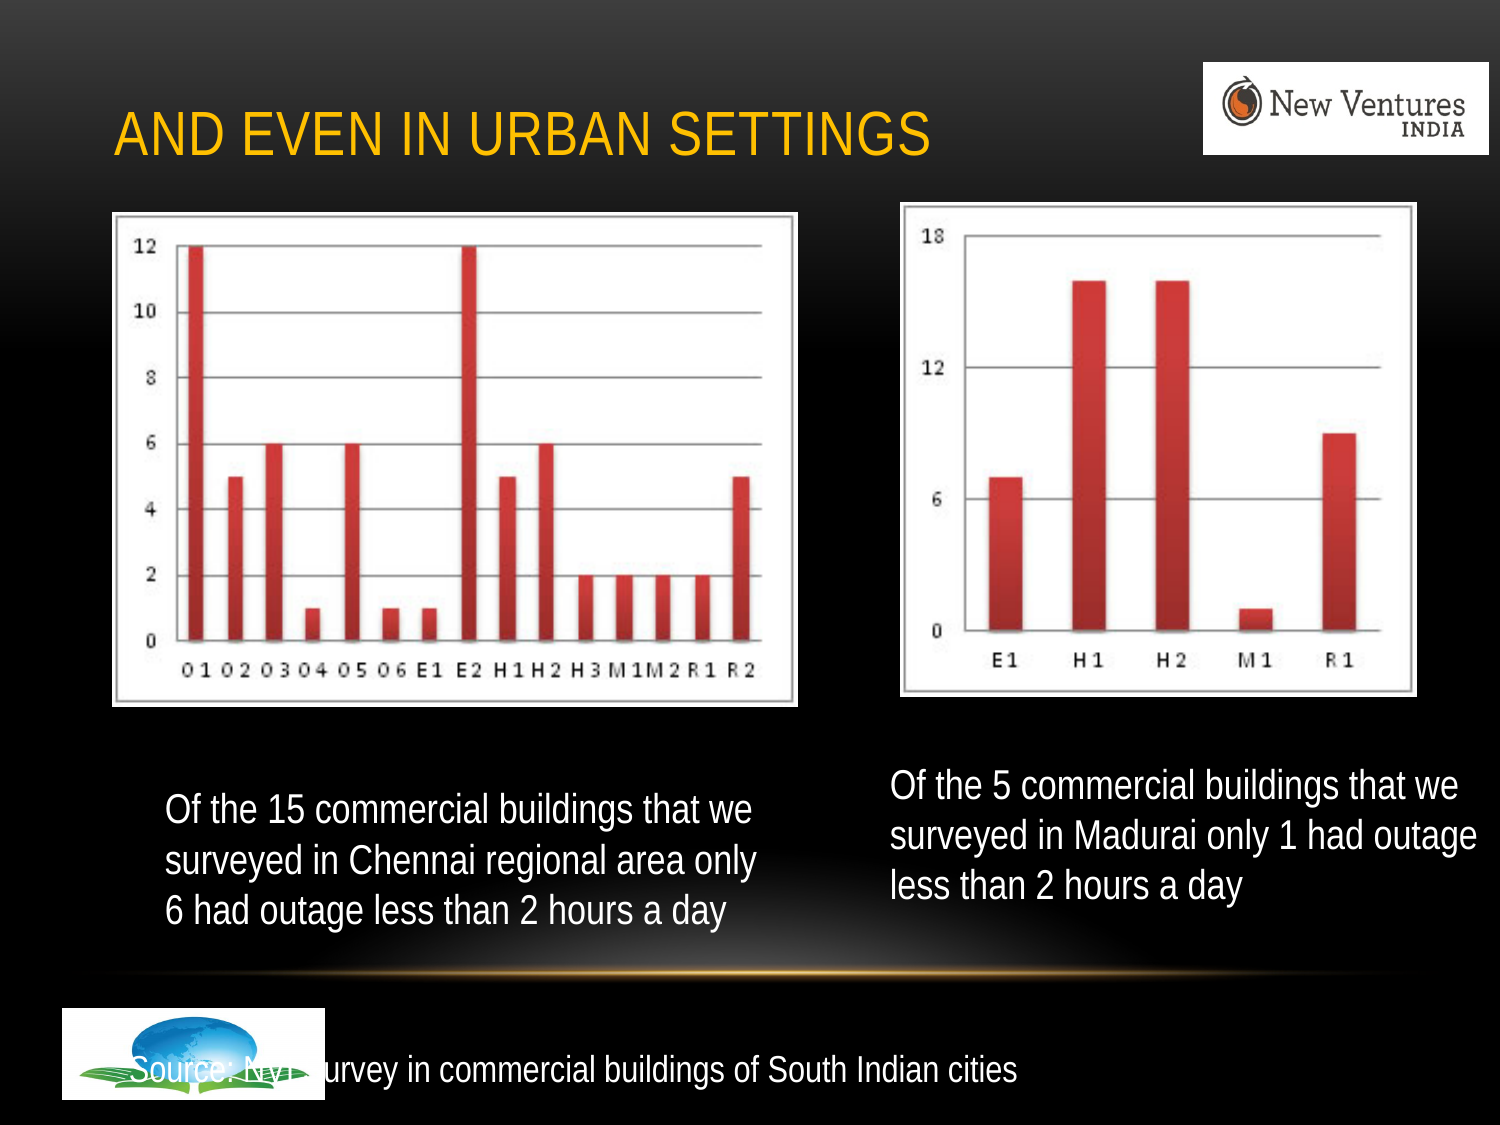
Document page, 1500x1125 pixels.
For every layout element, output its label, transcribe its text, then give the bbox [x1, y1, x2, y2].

text_box Of the 15 commercial buildings that we surveyed in Chennai regional area only 6 had outage less than 2 hours a day [150, 774, 798, 940]
text_box Of the 5 commercial buildings that we surveyed in Madurai only 1 had outage less than 2 hours a day [875, 750, 1500, 915]
picture [0, 0, 1500, 1125]
title AND EVEN IN URBAN SETTINGs [99, 45, 1400, 175]
text_box Source: NVI Survey in commercial buildings of South Indian cities [114, 1037, 1238, 1098]
